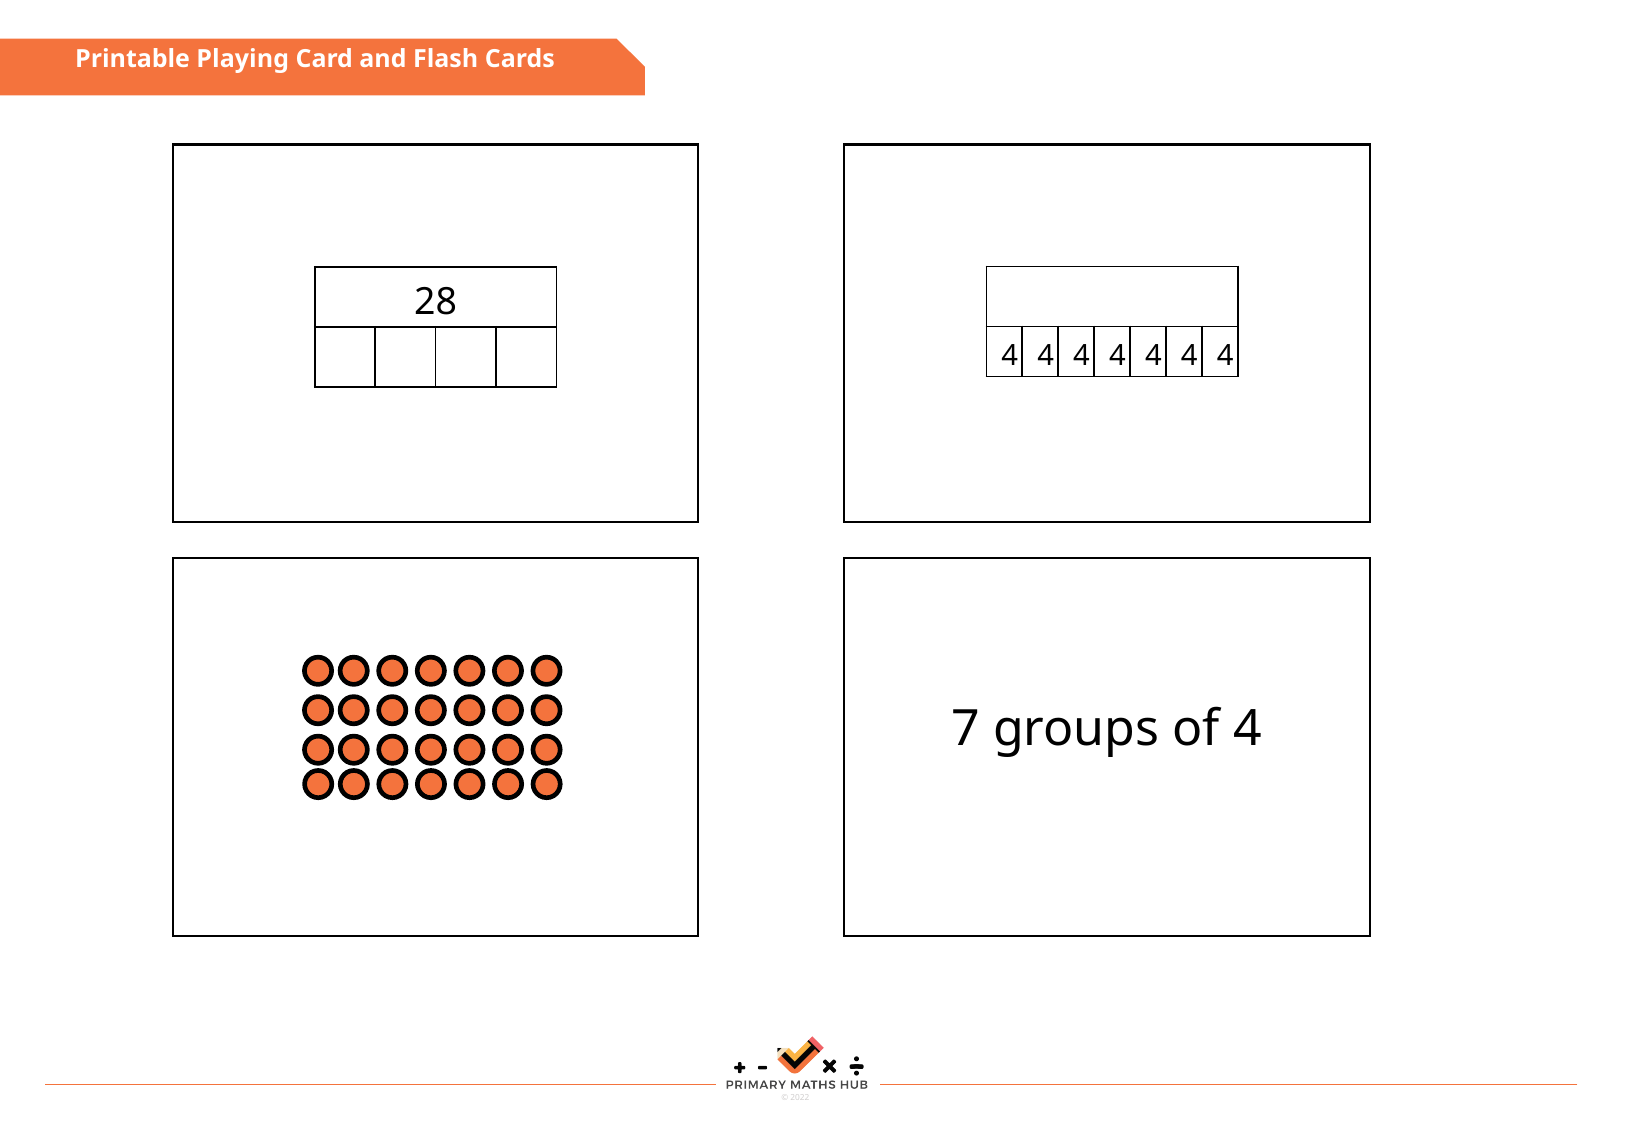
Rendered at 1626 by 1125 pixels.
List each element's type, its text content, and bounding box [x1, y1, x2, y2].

text_box [303, 656, 333, 686]
table_cell 4 [1059, 327, 1093, 376]
text_box [843, 143, 1371, 523]
text_box [377, 695, 407, 725]
text_box [416, 769, 446, 799]
text_box © 2022 [720, 1084, 870, 1110]
text_box [493, 695, 523, 725]
text_box [493, 735, 523, 765]
text_box [416, 695, 446, 725]
text_box [493, 769, 523, 799]
text_box [377, 735, 407, 765]
text_box [531, 735, 562, 765]
text_box [172, 557, 699, 937]
text_box [172, 143, 699, 523]
text_box Printable Playing Card and Flash Cards [0, 37, 646, 97]
table_cell 4 [987, 327, 1021, 376]
table_cell 4 [1023, 327, 1057, 376]
text_box [416, 656, 446, 686]
text_box [454, 656, 485, 686]
text_box [531, 769, 562, 799]
text_box [339, 769, 369, 799]
text_box [531, 656, 562, 686]
picture [722, 1034, 872, 1094]
table_cell 4 [1203, 327, 1237, 376]
text_box [377, 656, 407, 686]
text_box 7 groups of 4 [844, 688, 1370, 763]
text_box [303, 695, 333, 725]
text_box [454, 695, 485, 725]
text_box [454, 735, 485, 765]
text_box [303, 769, 333, 799]
text_box [531, 695, 562, 725]
text_box [339, 656, 369, 686]
text_box [843, 557, 1371, 937]
table_header 28 [316, 268, 556, 326]
table_cell 4 [1167, 327, 1201, 376]
table_cell 4 [1131, 327, 1165, 376]
table_header [987, 267, 1237, 326]
text_box [416, 735, 446, 765]
text_box [303, 735, 333, 765]
table_cell [316, 328, 374, 386]
text_box [339, 695, 369, 725]
text_box [454, 769, 485, 799]
text_box [493, 656, 523, 686]
table_cell [376, 328, 435, 386]
table_cell [436, 328, 495, 386]
table_cell [497, 328, 556, 386]
table_cell 4 [1095, 327, 1129, 376]
text_box [339, 735, 369, 765]
text_box [377, 769, 408, 799]
